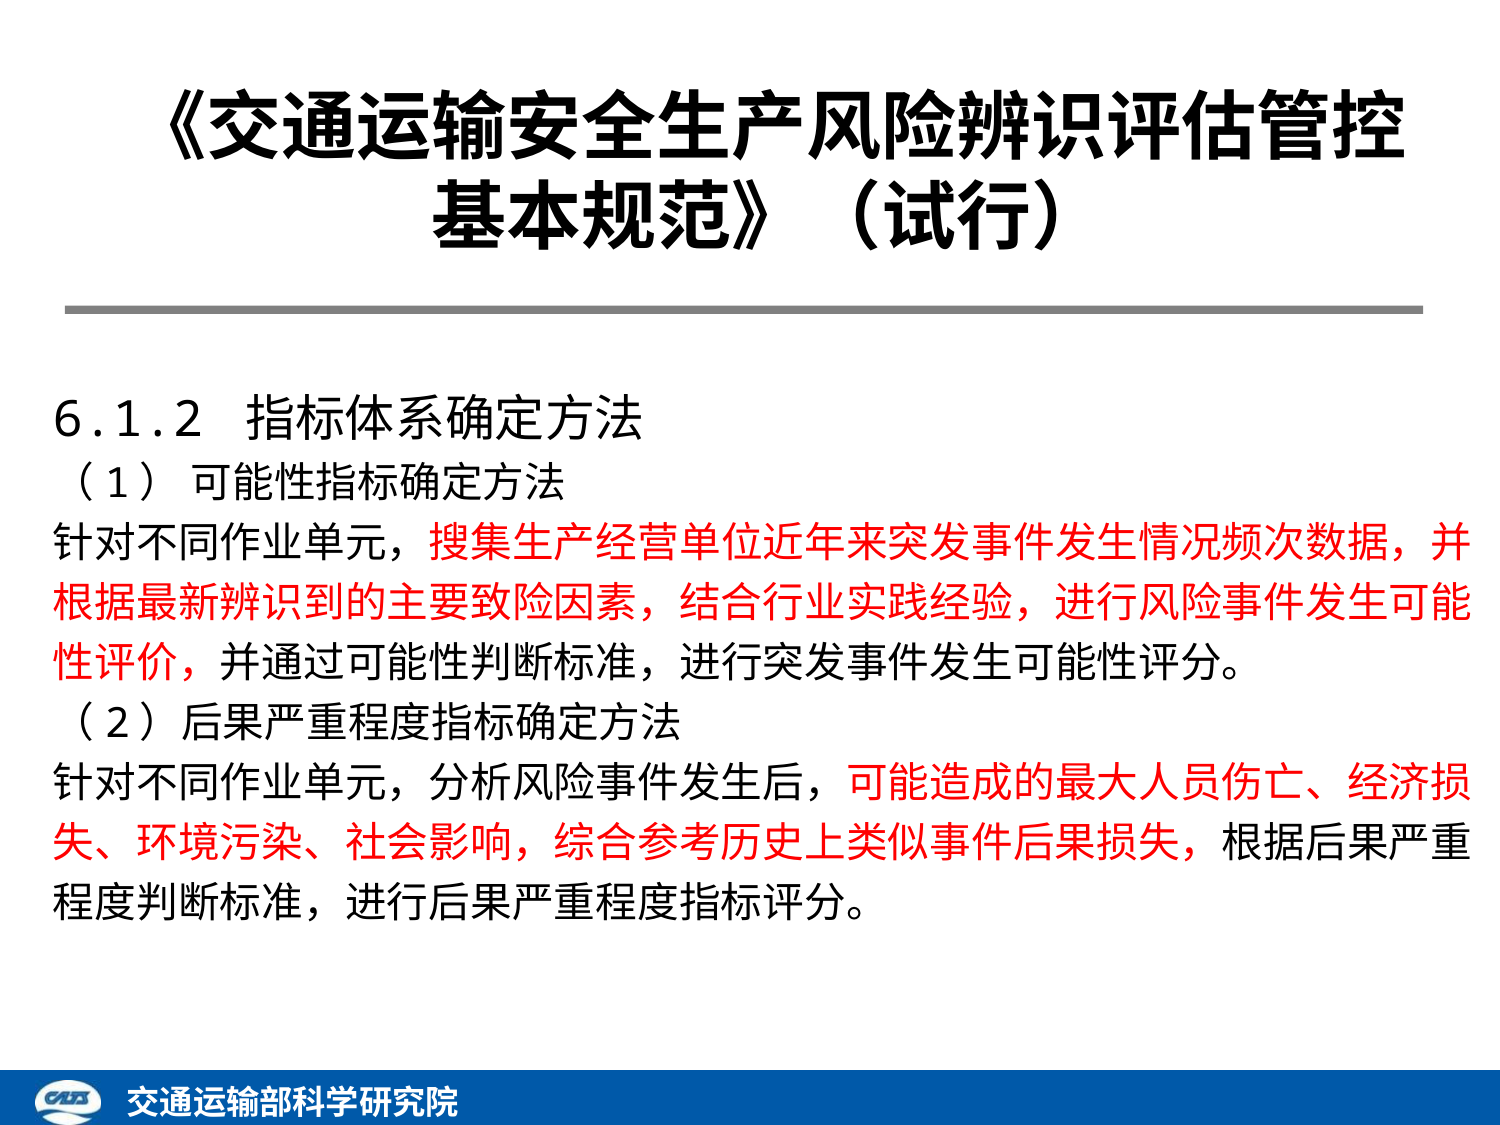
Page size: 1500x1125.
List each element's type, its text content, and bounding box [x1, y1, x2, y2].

text_box 《交通运输安全生产风险辨识评估管控基本规范》（试行） [89, 70, 1449, 266]
picture [0, 1070, 1500, 1125]
text_box 6.1.2 指标体系确定方法 （1） 可能性指标确定方法 针对不同作业单元，搜集生产经营单位近年来突发事件发生情况频次数据，并根据最新辨识到的主要致险因素，结合行业实践经验，进行风险事件发生可能性评价，并通过可能性判断标准，进行突发事件发生可能性评分。 （2）后果严重程度指标确定方法 针对不同作业单元，分析风险事件发生后，可能造成的最大人员伤亡、经济损失、环境污染、社会影响，综合参考历史上类似事件后果损失，根据后果严重程度判断标准，进行后果严重程度指标评分。 [38, 306, 1500, 934]
